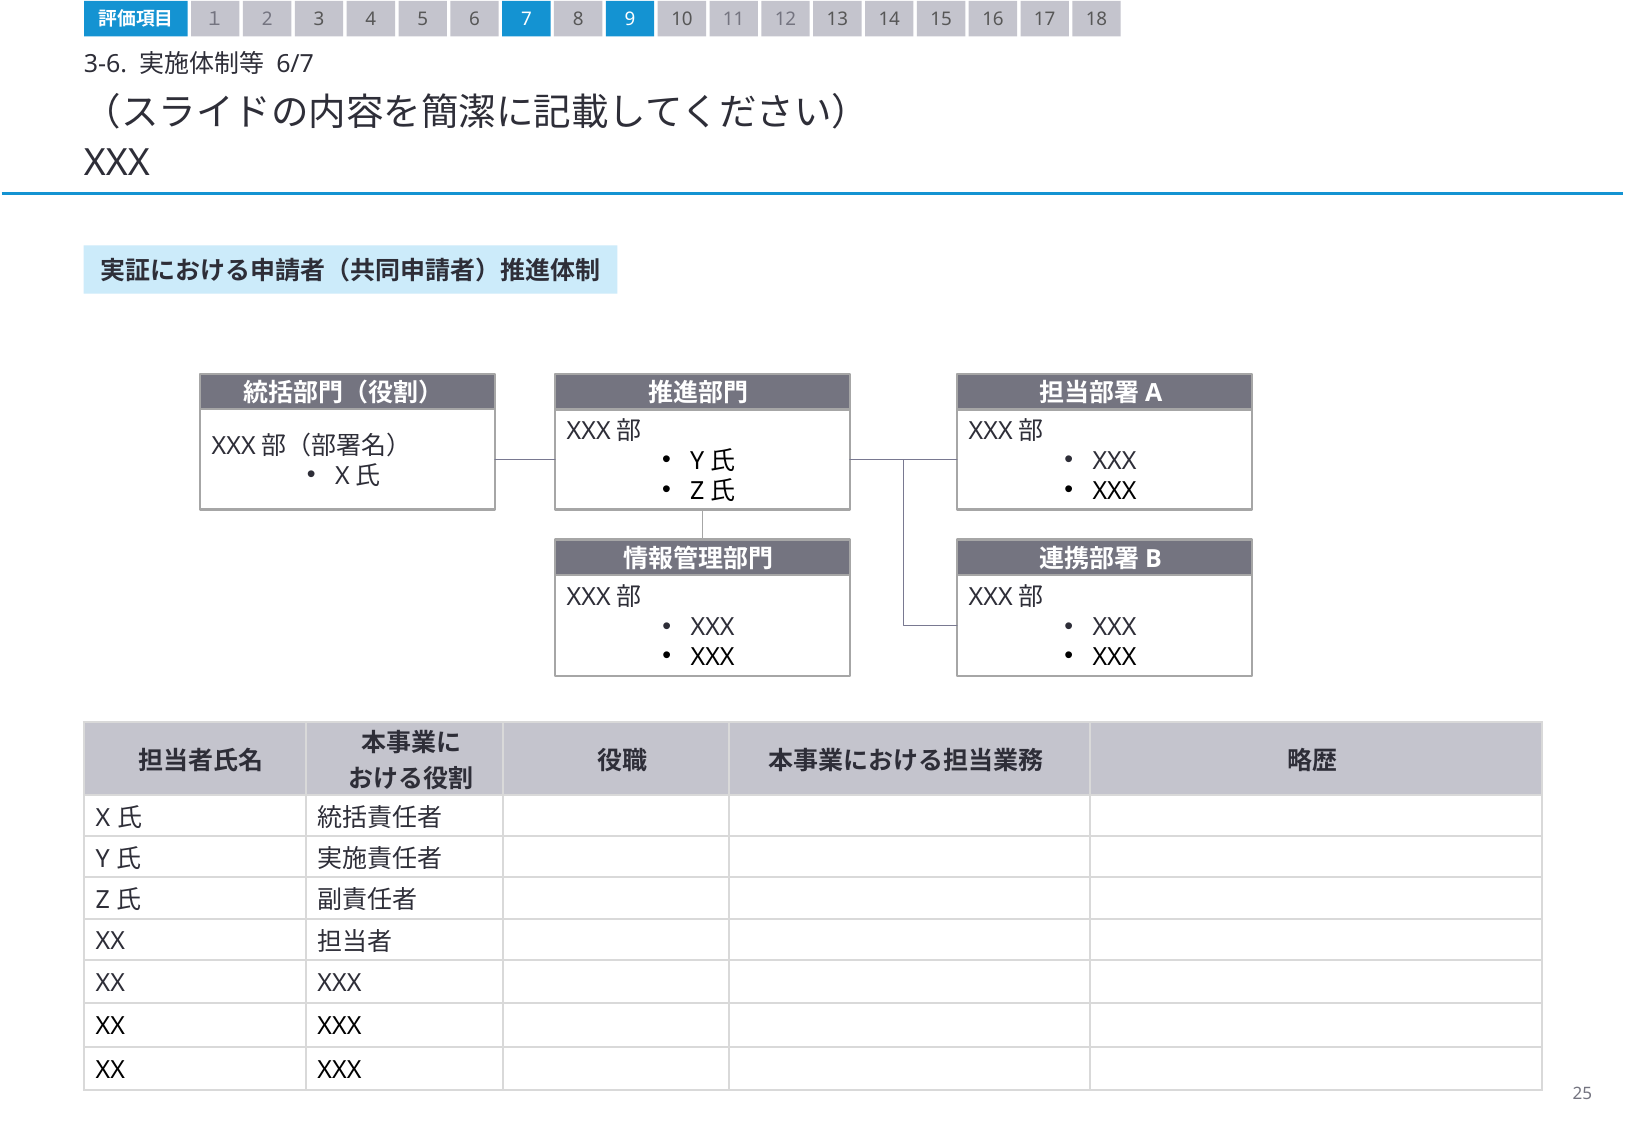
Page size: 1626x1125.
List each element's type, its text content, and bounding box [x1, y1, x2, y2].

table_cell XXX [307, 961, 502, 1002]
text_box XXX部 XXX XXX [956, 576, 1253, 676]
text_box XXX部 Y氏 Z氏 [554, 410, 851, 510]
list 3-6. 実施体制等 6/7 [84, 40, 1543, 82]
text_box XXX部（部署名） X氏 [199, 408, 496, 510]
table_cell [504, 1004, 728, 1046]
table_cell [504, 796, 728, 835]
table_cell Z氏 [85, 878, 305, 918]
text_box 統括部門（役割） [199, 373, 496, 408]
text_box 実証における申請者（共同申請者）推進体制 [83, 244, 618, 295]
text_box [83, 0, 1122, 37]
table_cell XX [85, 1048, 305, 1089]
table_cell [730, 837, 1089, 876]
table_cell [1091, 920, 1541, 959]
table_cell [1091, 1048, 1541, 1089]
table_header 本事業に おける役割 [307, 723, 502, 794]
table_header 本事業における担当業務 [730, 723, 1089, 794]
table_header 役職 [504, 723, 728, 794]
table_cell [1091, 1004, 1541, 1046]
table_cell XX [85, 961, 305, 1002]
text_box 情報管理部門 [554, 539, 849, 576]
table_cell [504, 878, 728, 918]
text_box 推進部門 [554, 373, 851, 410]
list （スライドの内容を簡潔に記載してください） XXX [84, 83, 1543, 183]
table_cell [1091, 837, 1541, 876]
table_cell [504, 920, 728, 959]
table_cell [504, 961, 728, 1002]
table_cell 統括責任者 [307, 796, 502, 835]
text_box 担当部署A [956, 373, 1253, 410]
table_cell 実施責任者 [307, 837, 502, 876]
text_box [849, 460, 958, 626]
text_box XXX部 XXX XXX [554, 576, 851, 676]
table_header 略歴 [1091, 723, 1541, 794]
table_cell [1091, 796, 1541, 835]
table_cell 担当者 [307, 920, 502, 959]
table_cell [730, 1048, 1089, 1089]
table_cell X氏 [85, 796, 305, 835]
table_cell Y氏 [85, 837, 305, 876]
table_cell 副責任者 [307, 878, 502, 918]
table_cell XXX [307, 1048, 502, 1089]
table_cell [504, 1048, 728, 1089]
table_header 担当者氏名 [85, 723, 305, 794]
table_cell [730, 796, 1089, 835]
text_box XXX部 XXX XXX [956, 410, 1253, 510]
table_cell [730, 1004, 1089, 1046]
table_cell [1091, 878, 1541, 918]
text_box 連携部署B [958, 539, 1253, 576]
table_cell [730, 961, 1089, 1002]
table_cell XXX [307, 1004, 502, 1046]
table_cell [504, 837, 728, 876]
table_cell [730, 920, 1089, 959]
table_cell [1091, 961, 1541, 1002]
table_cell [730, 878, 1089, 918]
table_cell XX [85, 920, 305, 959]
table_cell XX [85, 1004, 305, 1046]
